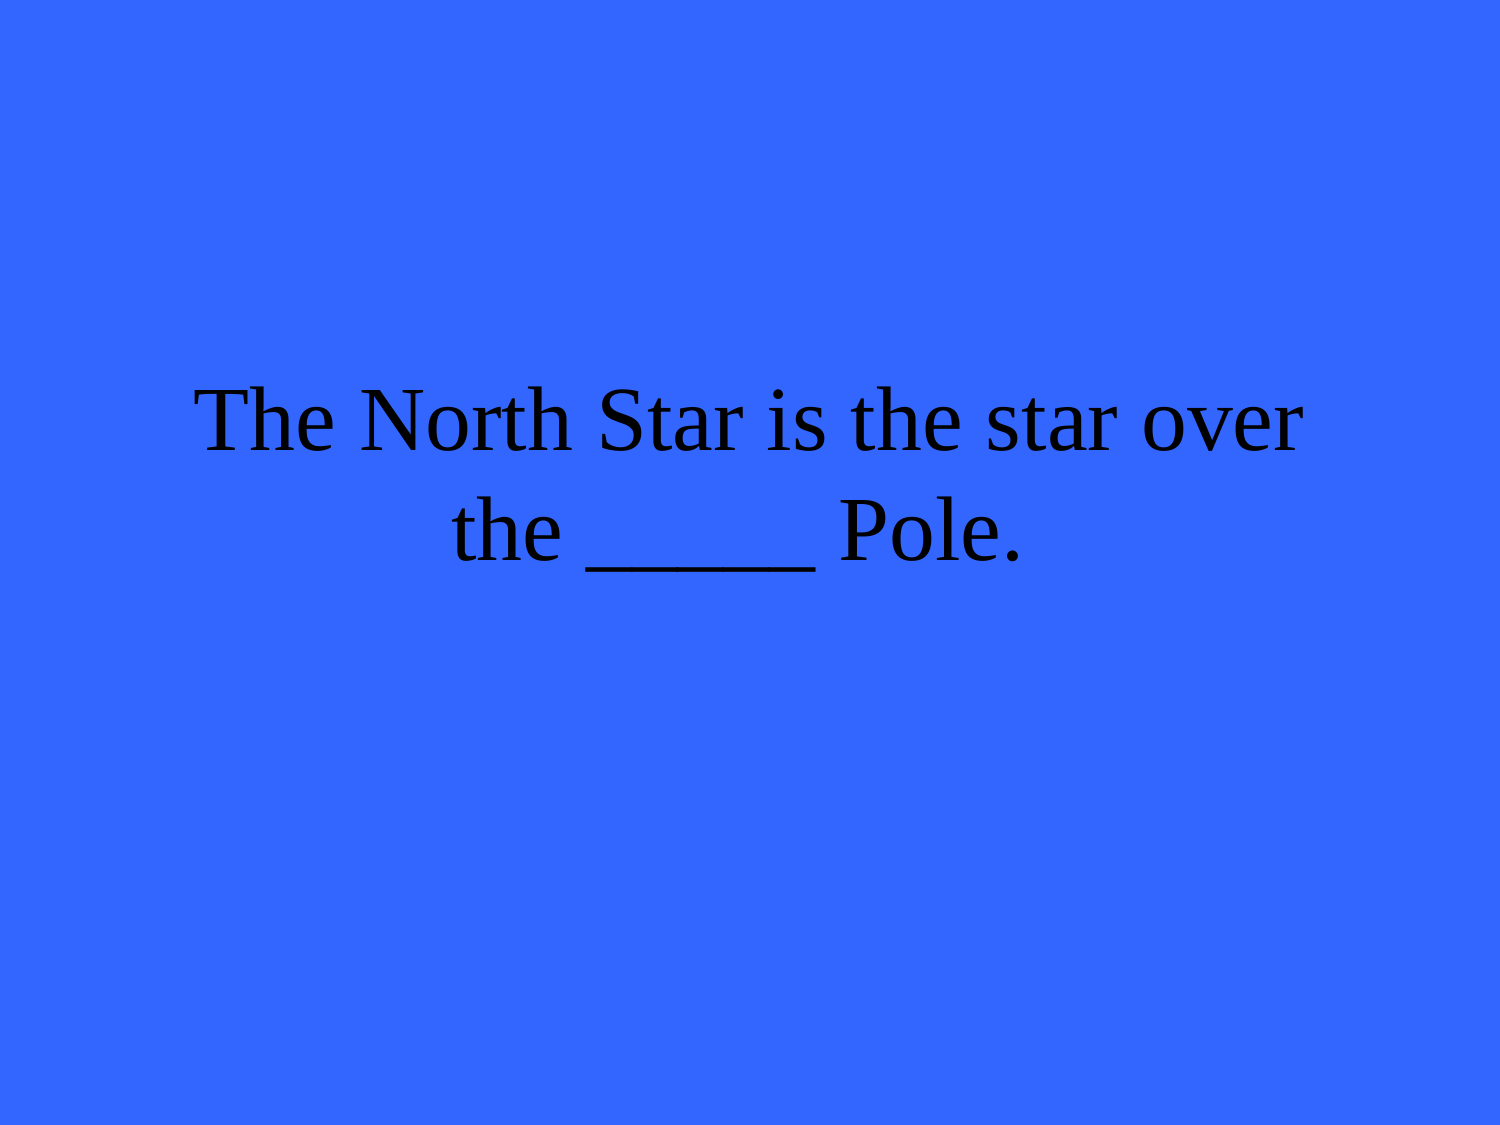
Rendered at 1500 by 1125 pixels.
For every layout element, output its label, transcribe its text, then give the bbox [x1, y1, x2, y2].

title The North Star is the star over the _____ Pole. [112, 374, 1388, 563]
